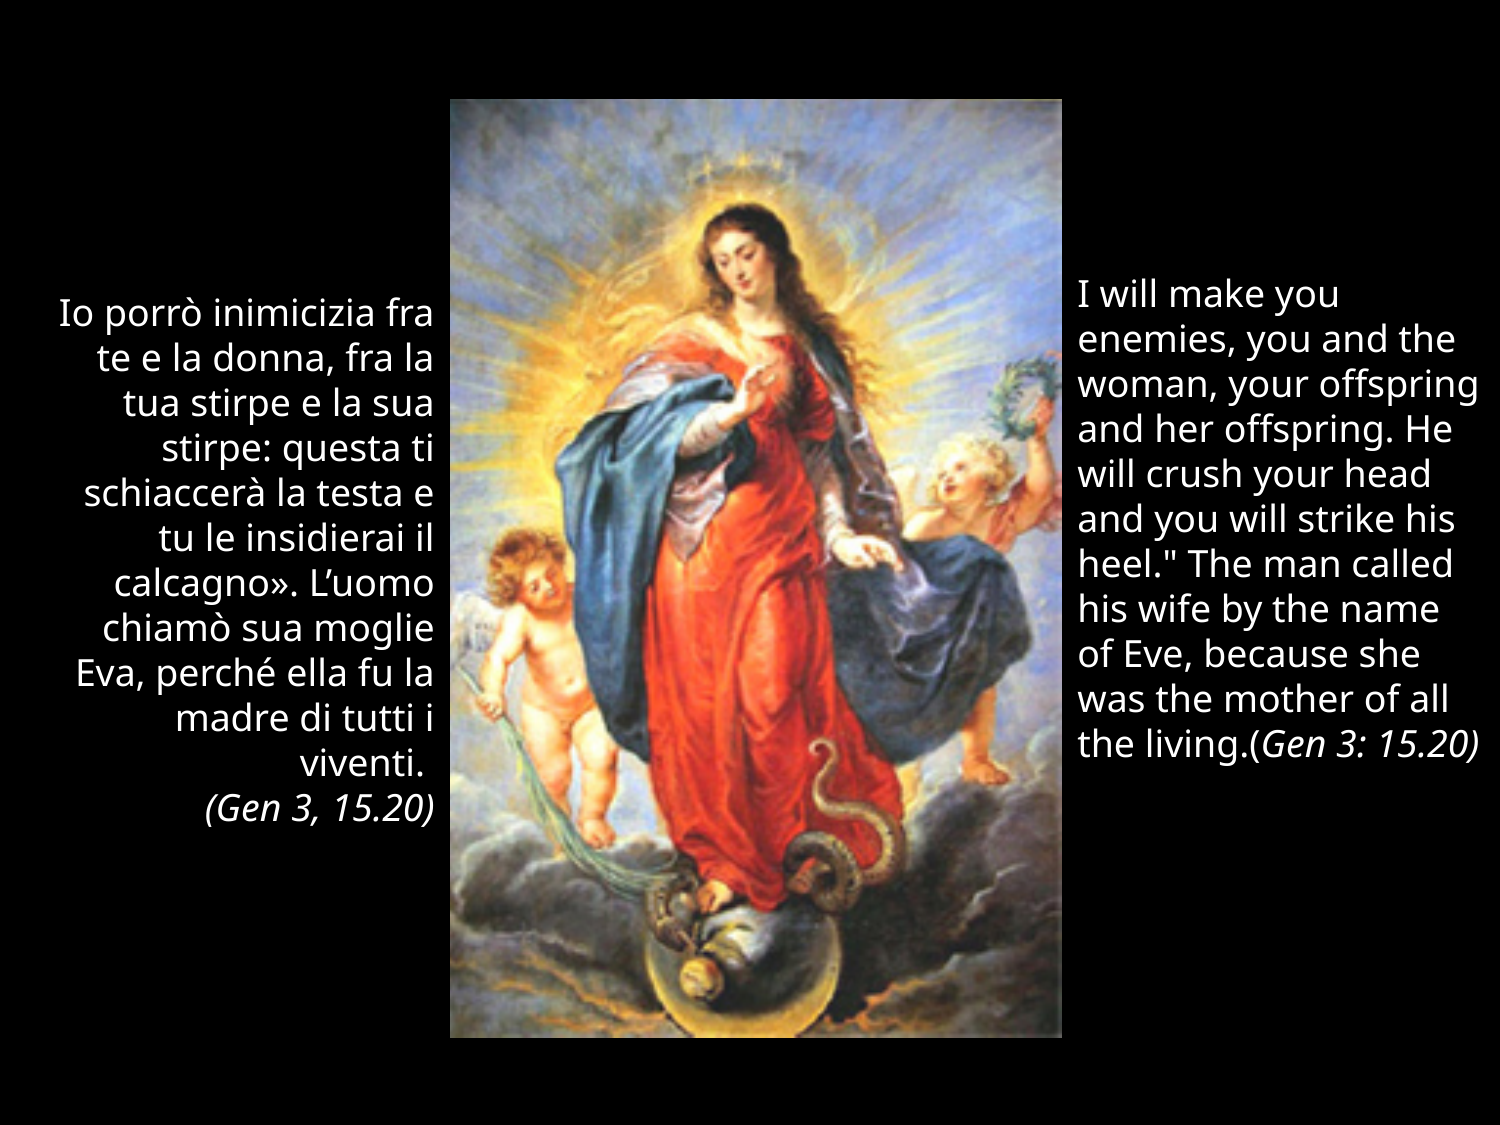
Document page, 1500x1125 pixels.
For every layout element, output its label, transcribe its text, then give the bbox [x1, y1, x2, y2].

title Io porrò inimicizia fra te e la donna, fra la tua stirpe e la sua stirpe: questa ti schiaccerà la testa e tu le insidierai il calcagno». L’uomo chiamò sua moglie Eva, perché ella fu la madre di tutti i viventi. (Gen 3, 15.20) [24, 487, 449, 675]
text_box I will make you enemies, you and the woman, your offspring and her offspring. He will crush your head and you will strike his heel." The man called his wife by the name of Eve, because she was the mother of all the living.(Gen 3: 15.20) [1062, 262, 1500, 863]
picture [449, 99, 1062, 1038]
